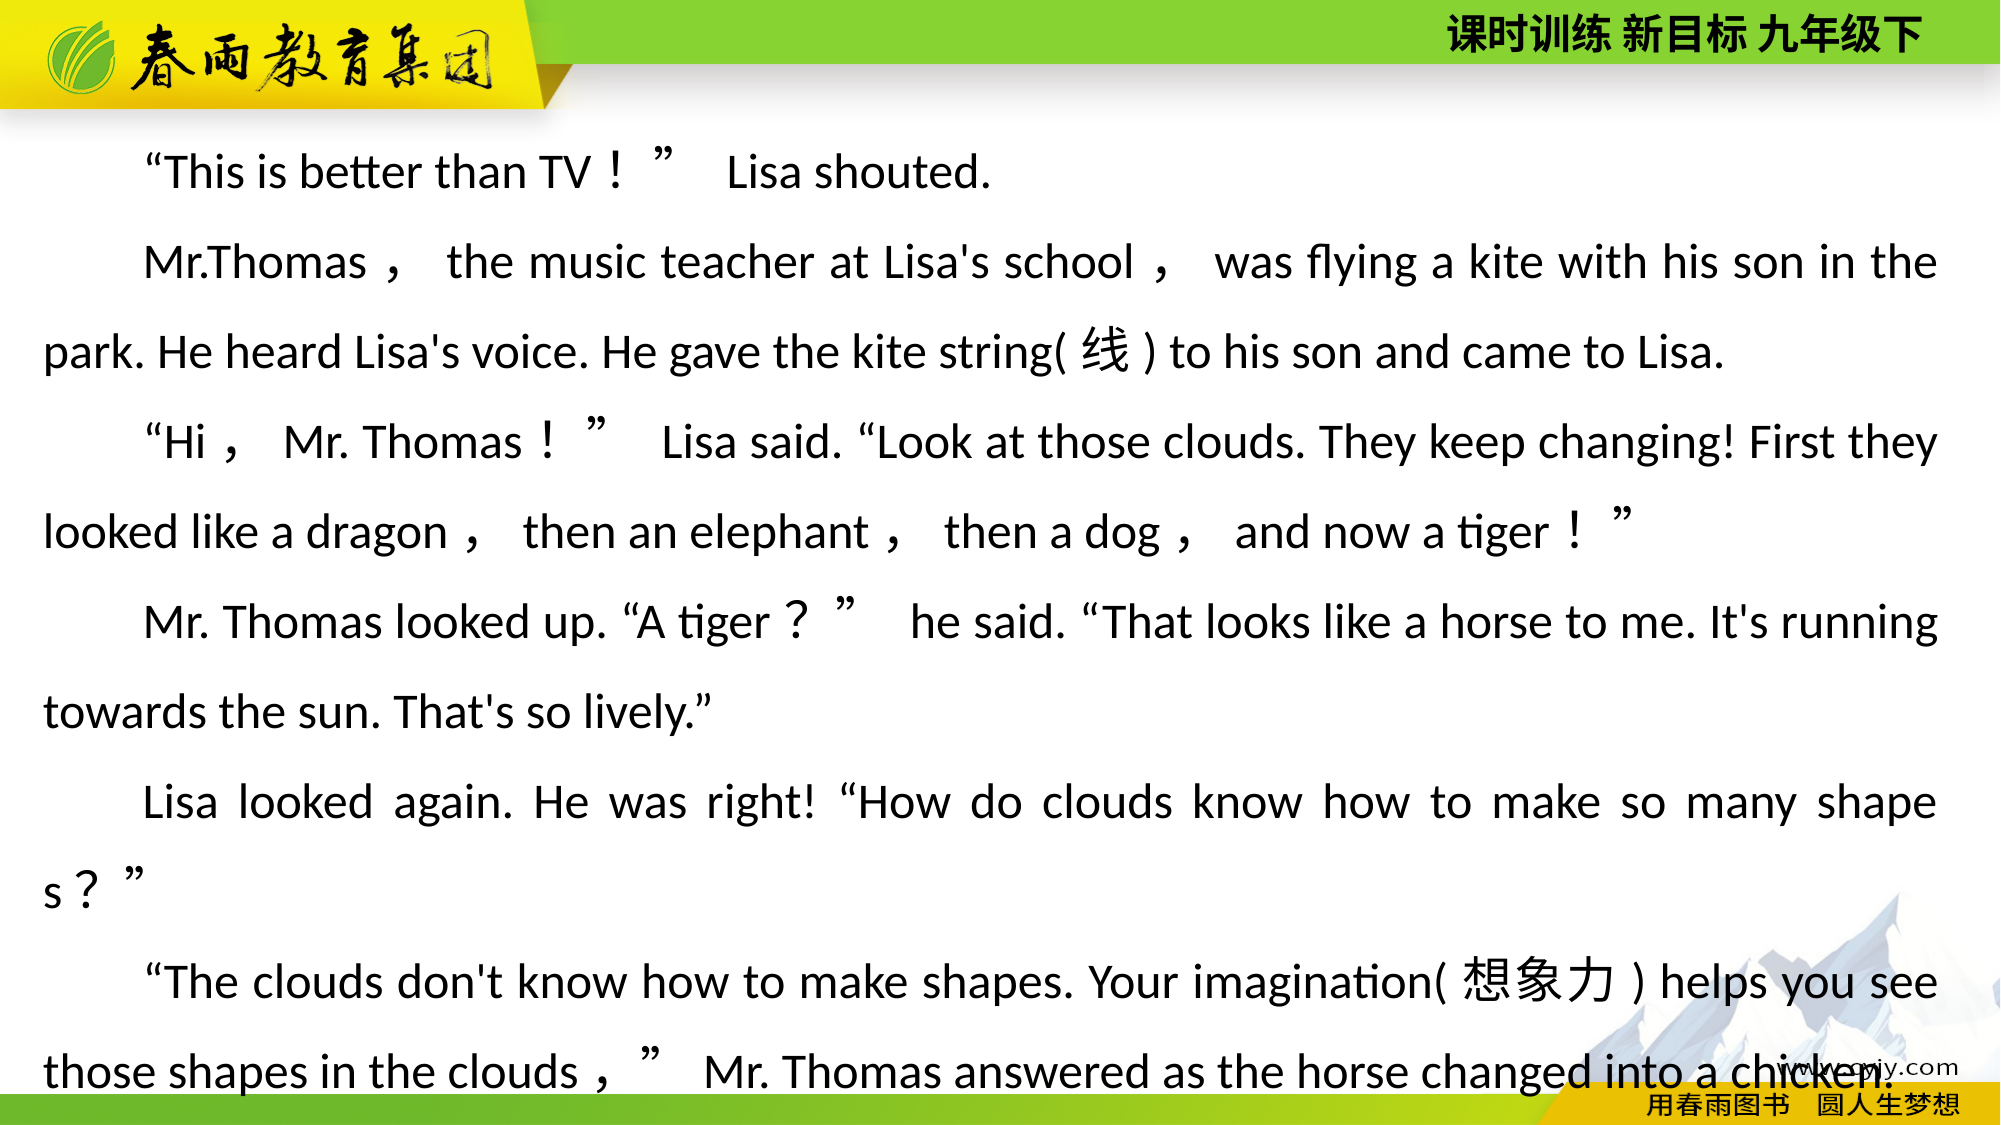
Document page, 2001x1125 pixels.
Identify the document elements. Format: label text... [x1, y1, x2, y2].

text_box “This is better than TV！” Lisa shouted. Mr.Thomas，the music teacher at Lisa's school，was flying a kite with his son in the park. He heard Lisa's voice. He gave the kite string(线) to his son and came to Lisa. “Hi，Mr. Thomas！” Lisa said. “Look at those clouds. They keep changing! First they looked like a dragon，then an elephant，then a dog，and now a tiger！” Mr. Thomas looked up. “A tiger？” he said. “That looks like a horse to me. It's running towards the sun. That's so lively.” Lisa looked again. He was right! “How do clouds know how to make so many shapes？” “The clouds don't know how to make shapes. Your imagination(想象力) helps you see those shapes in the clouds，”Mr. Thomas answered as the horse changed into a chicken. [28, 101, 1954, 1107]
picture [0, 0, 2001, 1125]
